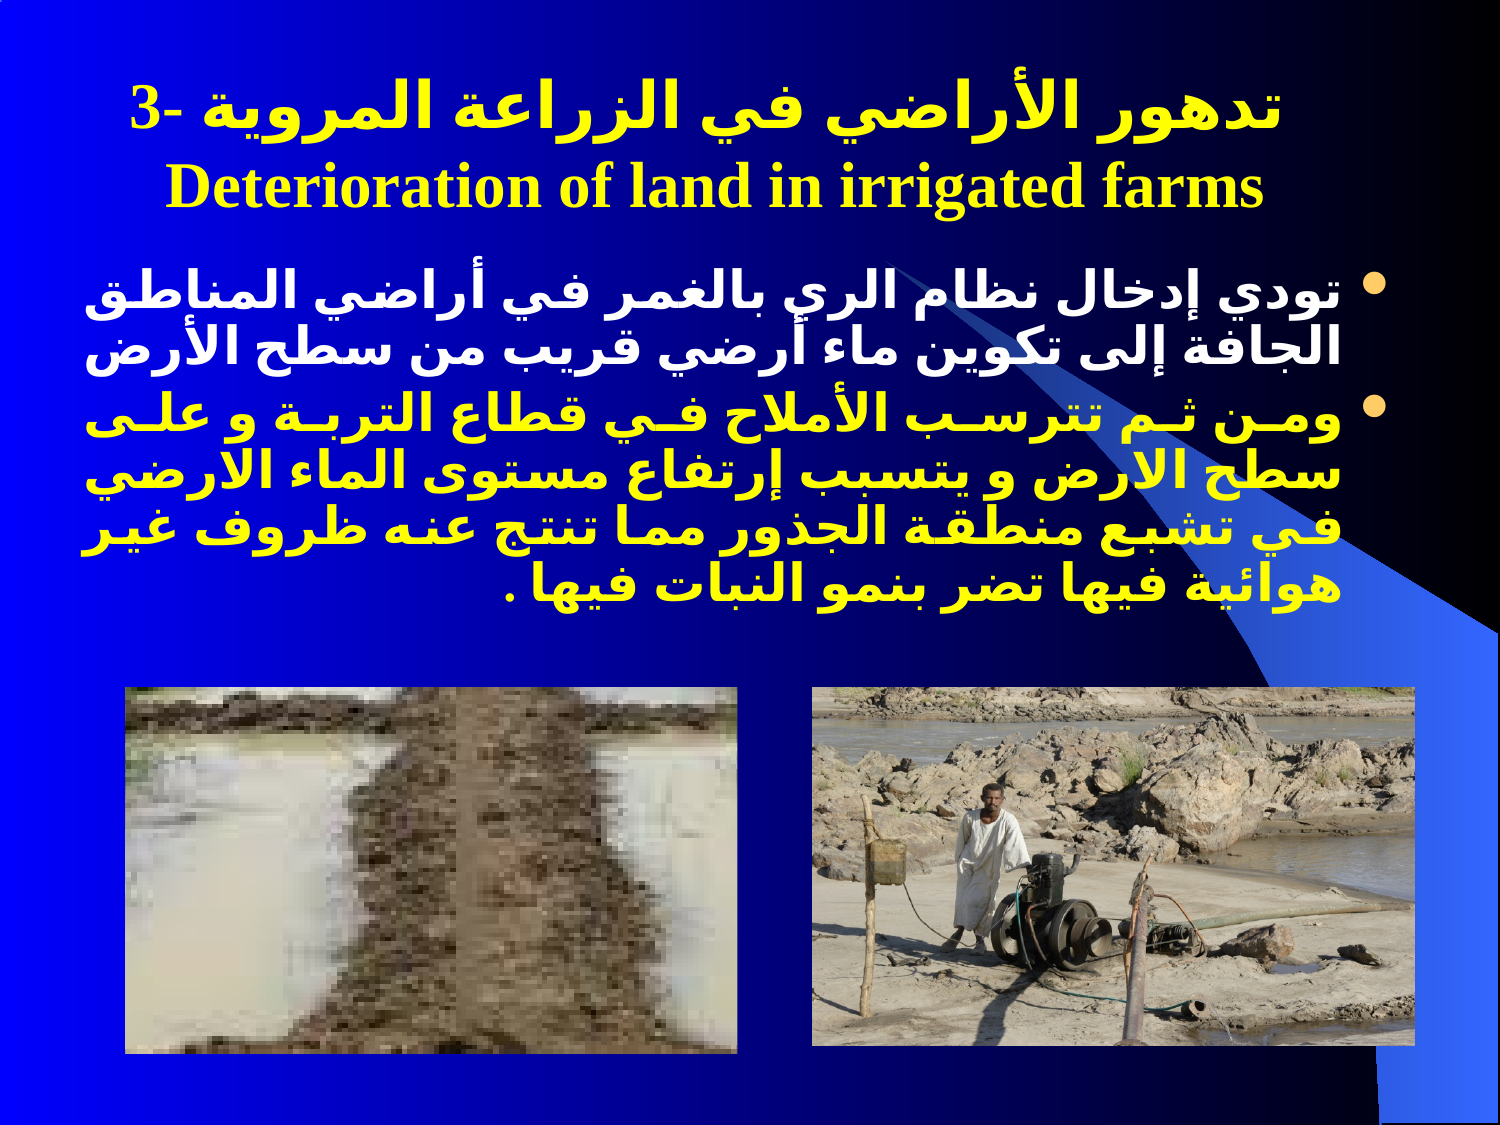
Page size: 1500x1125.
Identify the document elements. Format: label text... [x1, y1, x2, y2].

picture [812, 687, 1415, 1046]
list تودي إدخال نظام الري بالغمر في أراضي المناطق الجافة إلى تكوين ماء أرضي قريب من سطح الأرض ومن ثم تترسب الأملاح في قطاع التربة و على سطح الارض و يتسبب إرتفاع مستوى الماء الارضي في تشبع منطقة الجذور مما تنتج عنه ظروف غير هوائية فيها تضر بنمو النبات فيها . [52, 255, 1426, 663]
title 3- تدهور الأراضي في الزراعة المروية Deterioration of land in irrigated farms [41, 54, 1392, 230]
picture [124, 687, 738, 1054]
